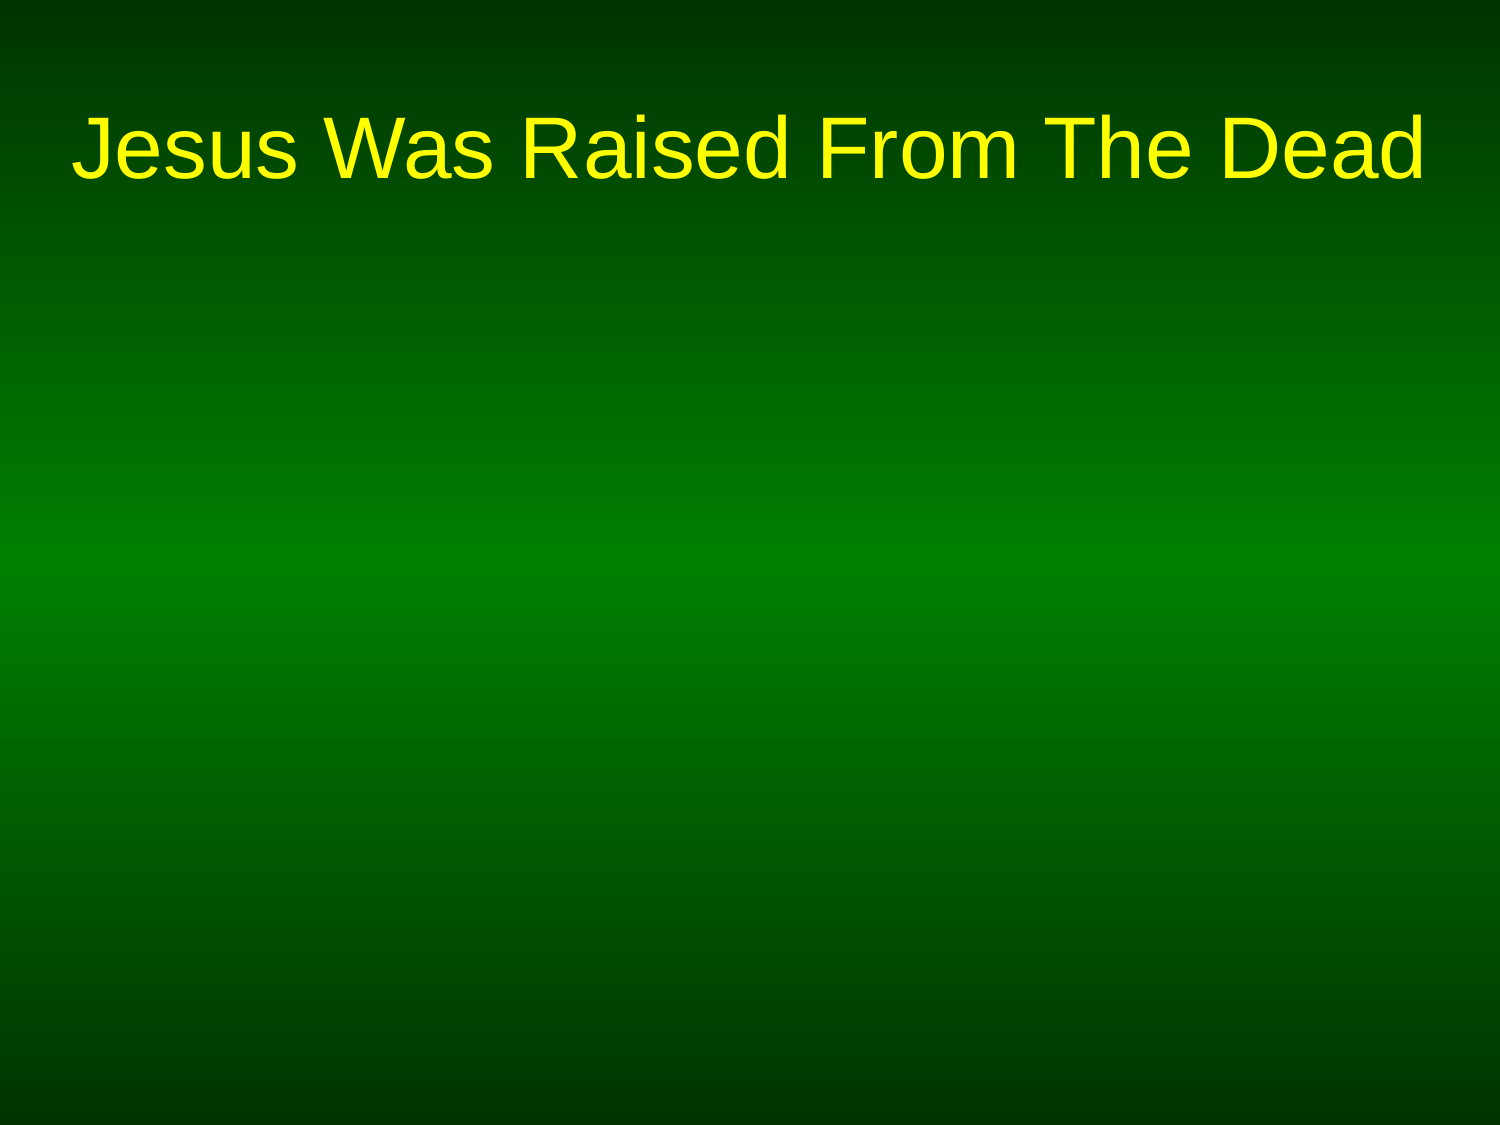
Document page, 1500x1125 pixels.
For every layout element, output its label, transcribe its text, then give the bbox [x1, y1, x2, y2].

title Jesus Was Raised From The Dead [37, 50, 1463, 238]
